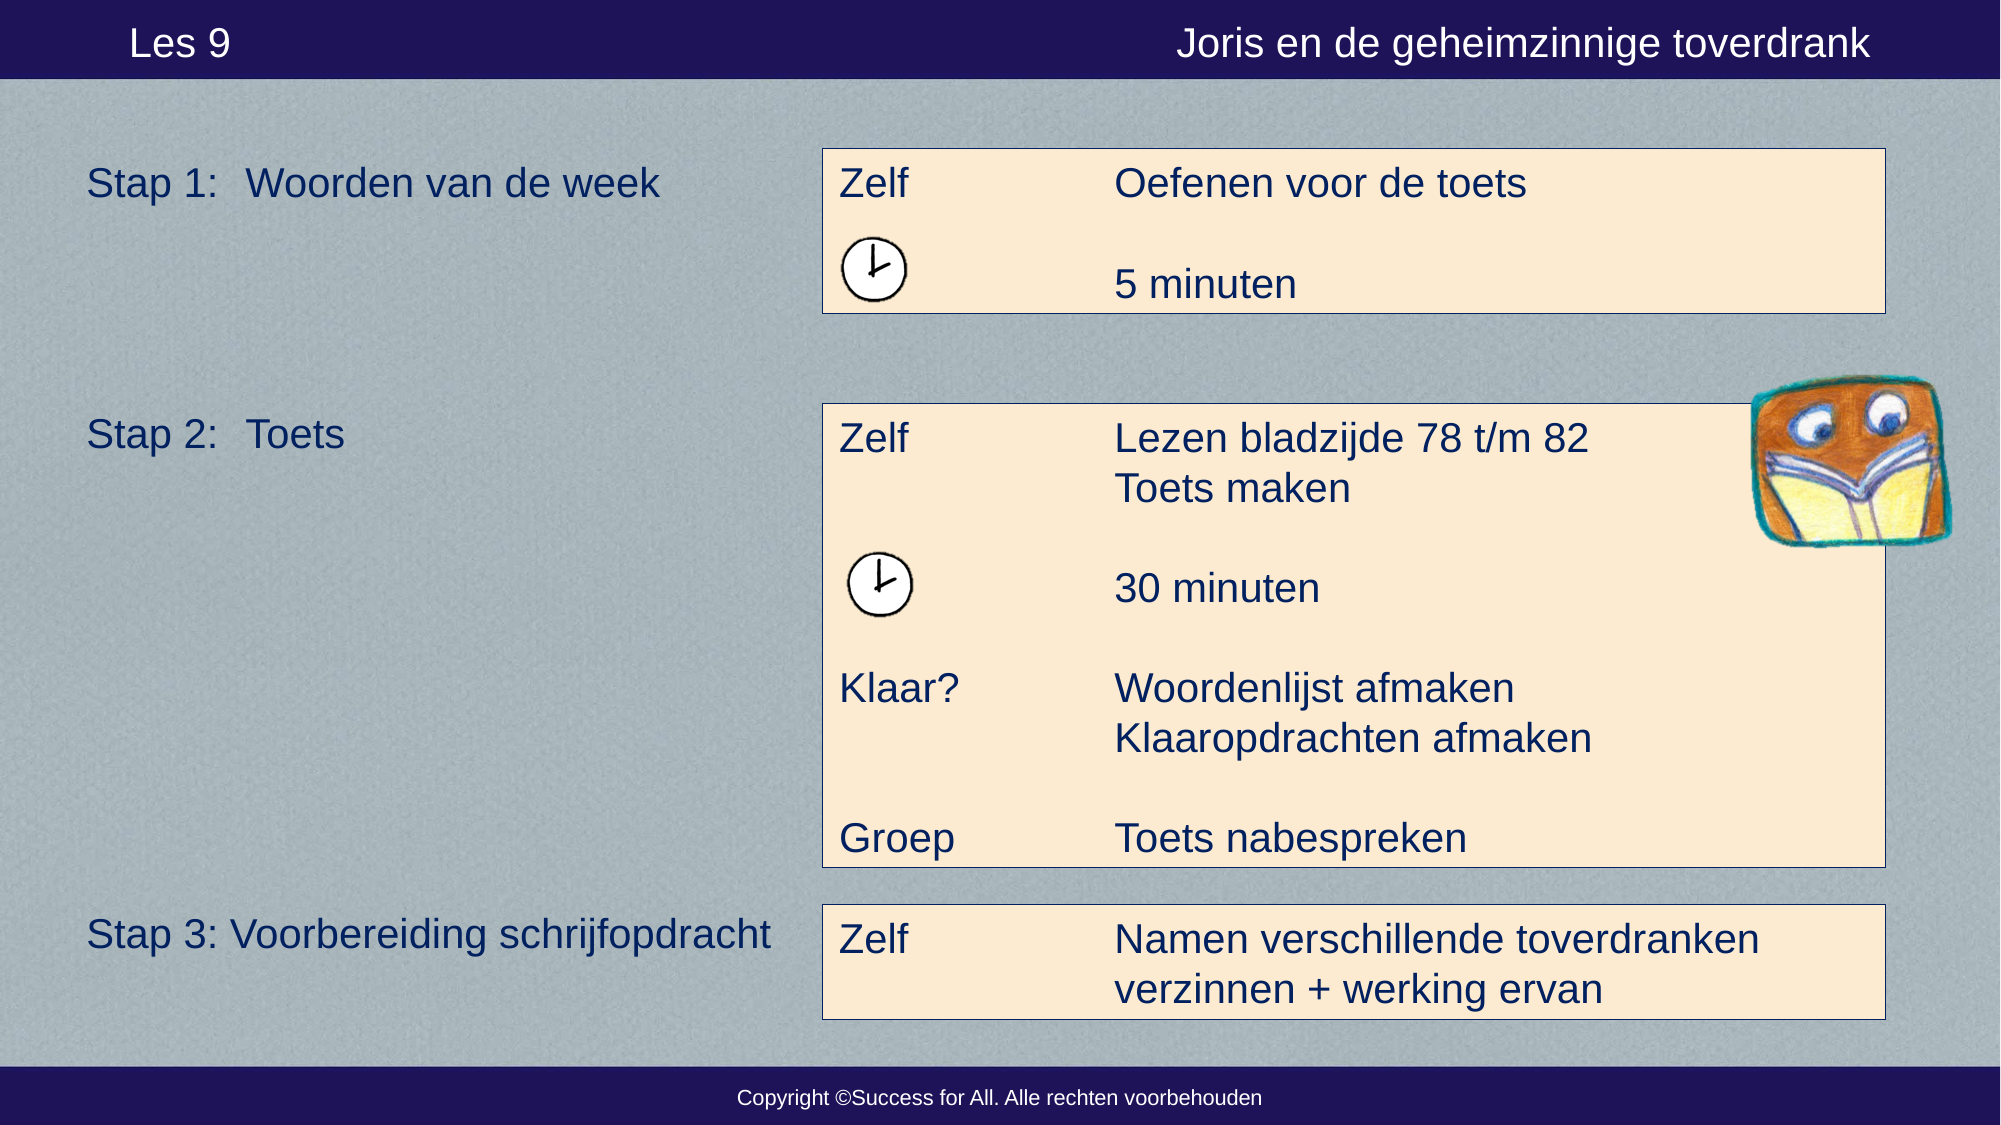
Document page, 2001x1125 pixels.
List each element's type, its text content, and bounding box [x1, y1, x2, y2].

text_box Zelf Lezen bladzijde 78 t/m 82 Toets maken 30 minuten Klaar? Woordenlijst afmaken Klaaropdrachten afmaken Groep Toets nabespreken [822, 403, 1886, 868]
text_box Zelf Oefenen voor de toets 5 minuten [822, 148, 1886, 314]
text_box Stap 1: Woorden van de week Stap 2: Toets Stap 3: Voorbereiding schrijfopdracht [71, 148, 864, 1014]
text_box Joris en de geheimzinnige toverdrank [999, 8, 1886, 73]
text_box Copyright ©Success for All. Alle rechten voorbehouden [0, 1076, 2000, 1125]
text_box Zelf Namen verschillende toverdranken verzinnen + werking ervan [822, 904, 1886, 1020]
text_box Les 9 [114, 8, 354, 73]
picture [0, 0, 2001, 1125]
